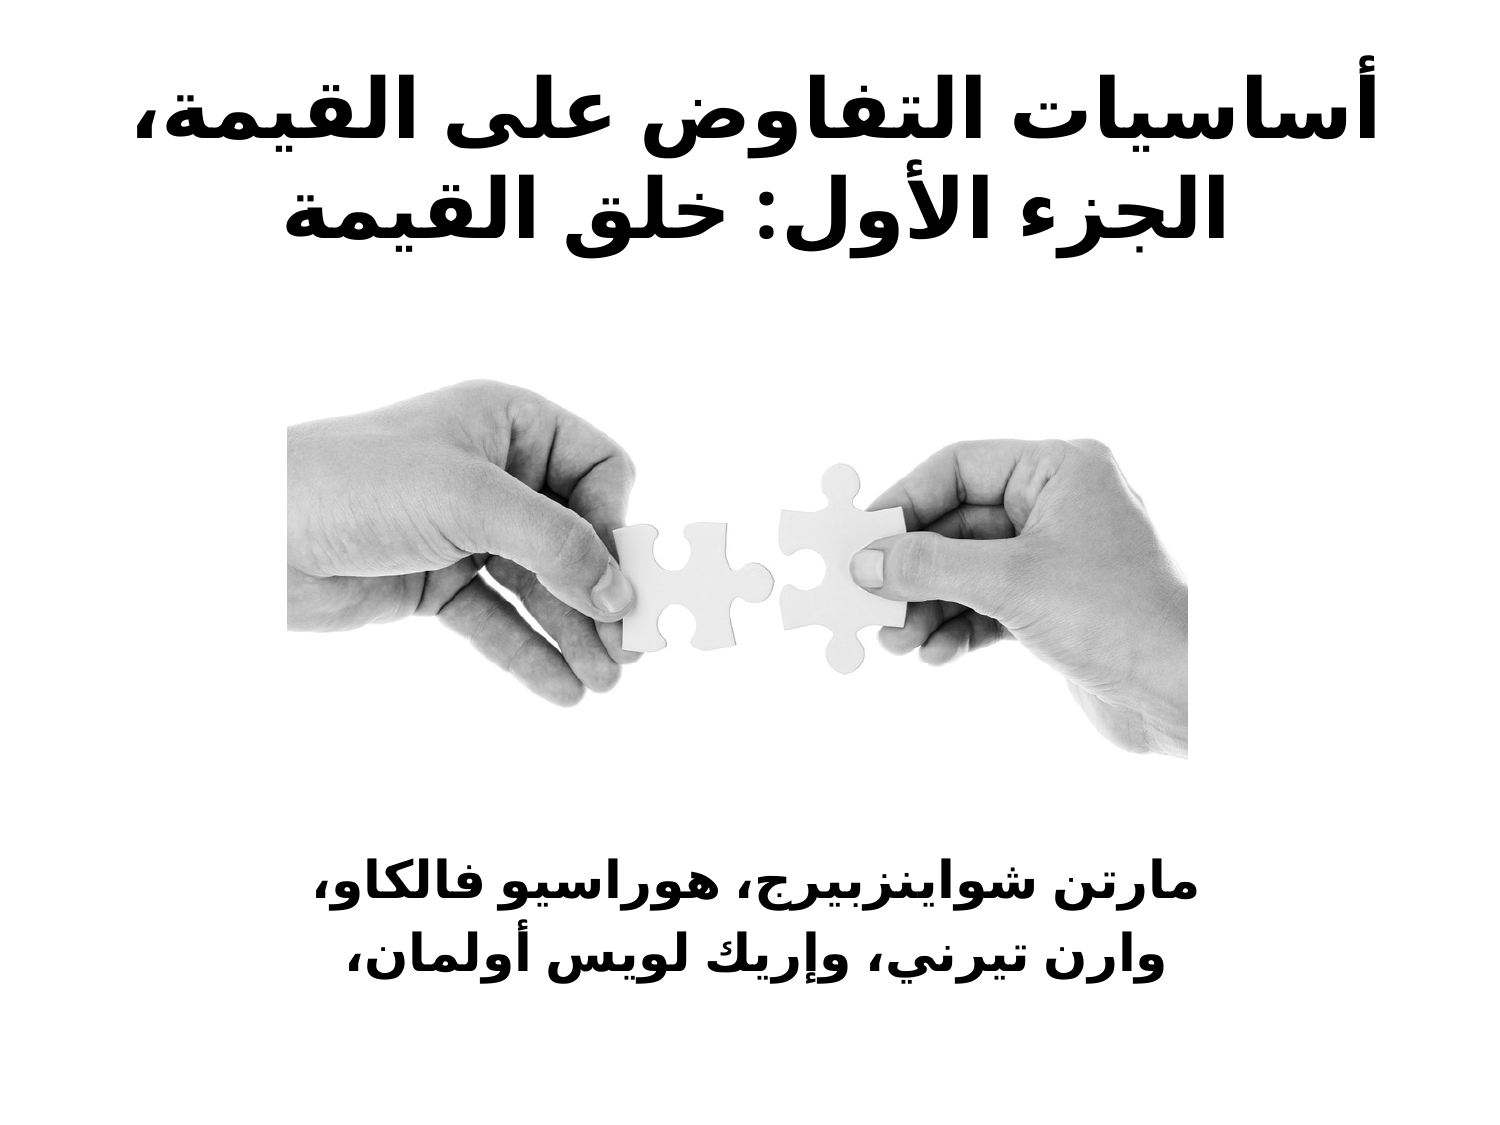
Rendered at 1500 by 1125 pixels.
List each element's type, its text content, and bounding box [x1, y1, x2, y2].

text_box مارتن شواينزبيرج، هوراسيو فالكاو، وارن تيرني، وإريك لويس أولمان، [112, 708, 1388, 1063]
picture [287, 262, 1188, 863]
text_box أساسيات التفاوض على القيمة، الجزء الأول: خلق القيمة [49, 24, 1463, 380]
